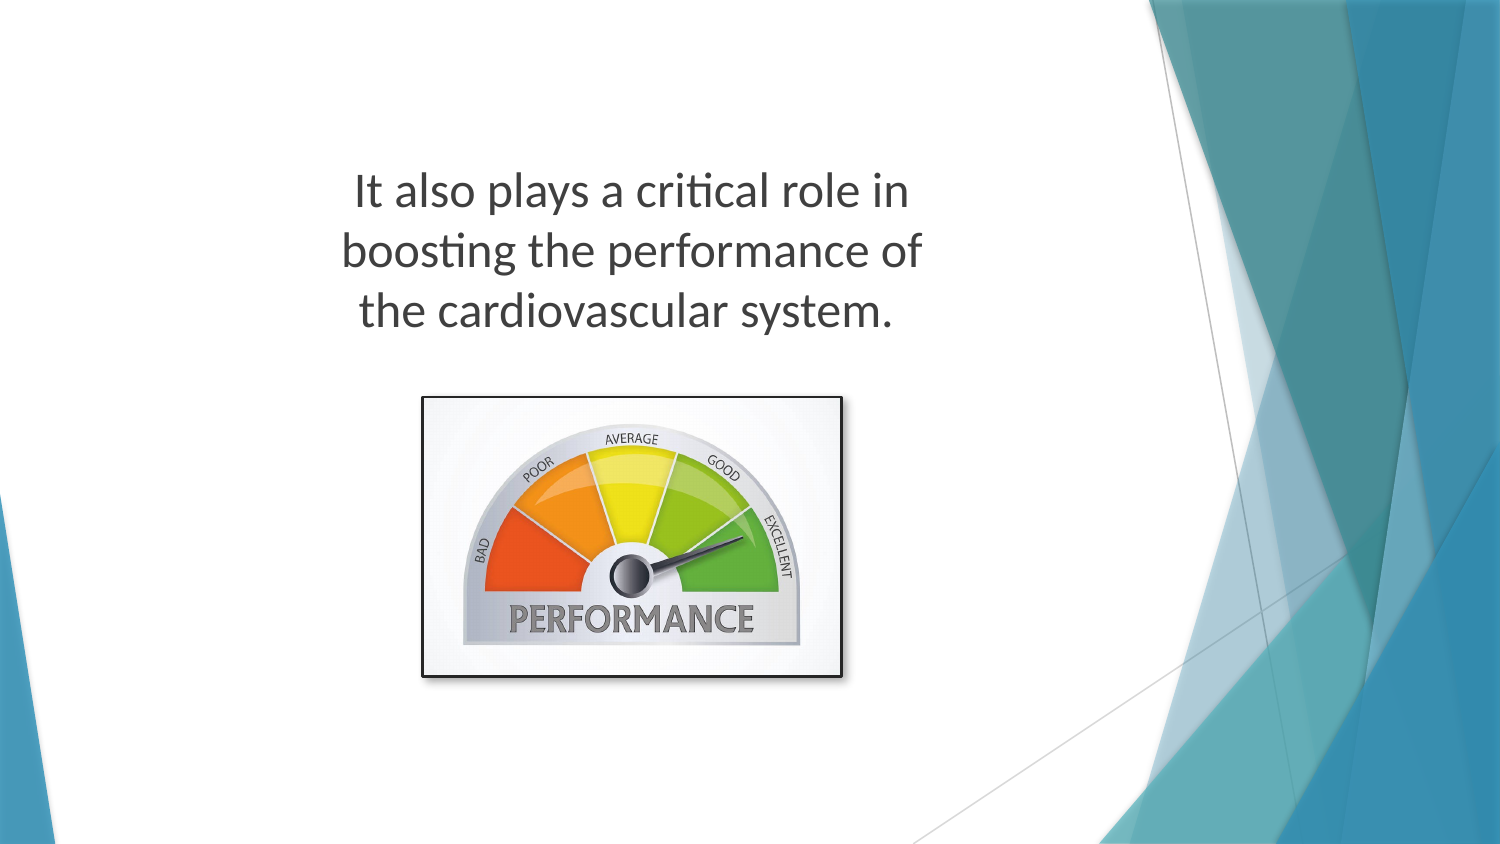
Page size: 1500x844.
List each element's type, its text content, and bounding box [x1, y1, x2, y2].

list It also plays a critical role in boosting the performance of the cardiovascular system. [289, 150, 975, 375]
picture [423, 397, 841, 676]
